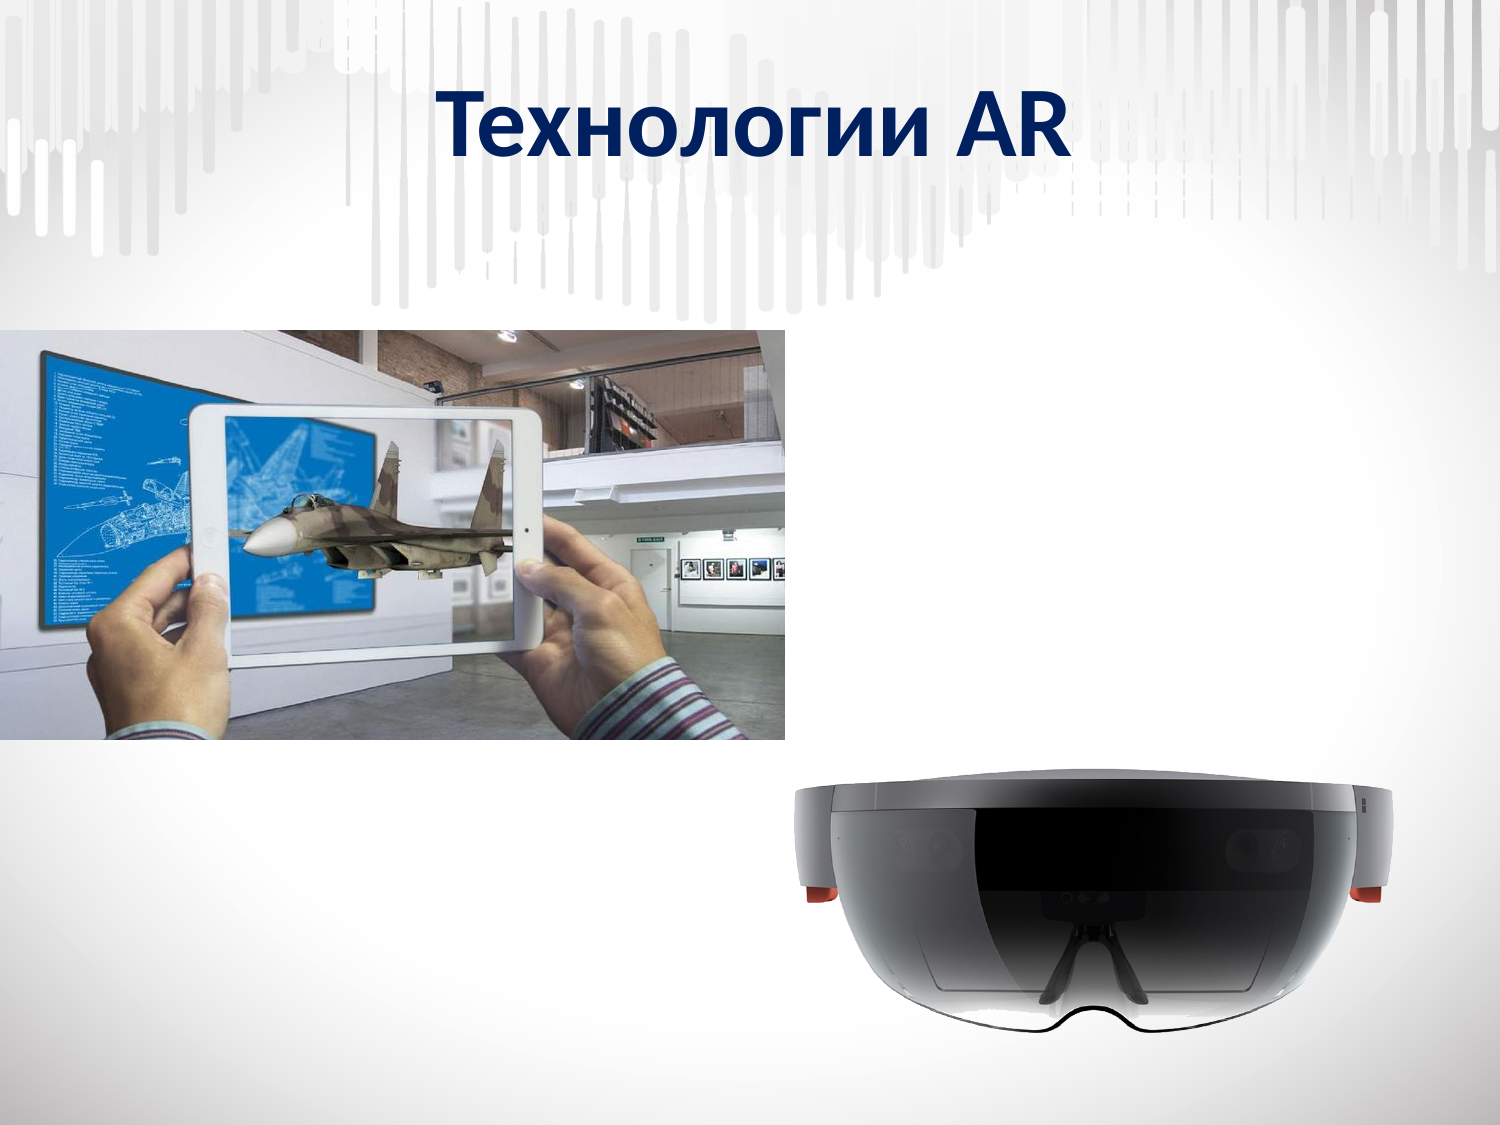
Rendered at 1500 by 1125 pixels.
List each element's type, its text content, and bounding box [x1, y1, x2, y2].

title Технологии AR [107, 58, 1402, 190]
picture [0, 0, 1500, 1125]
